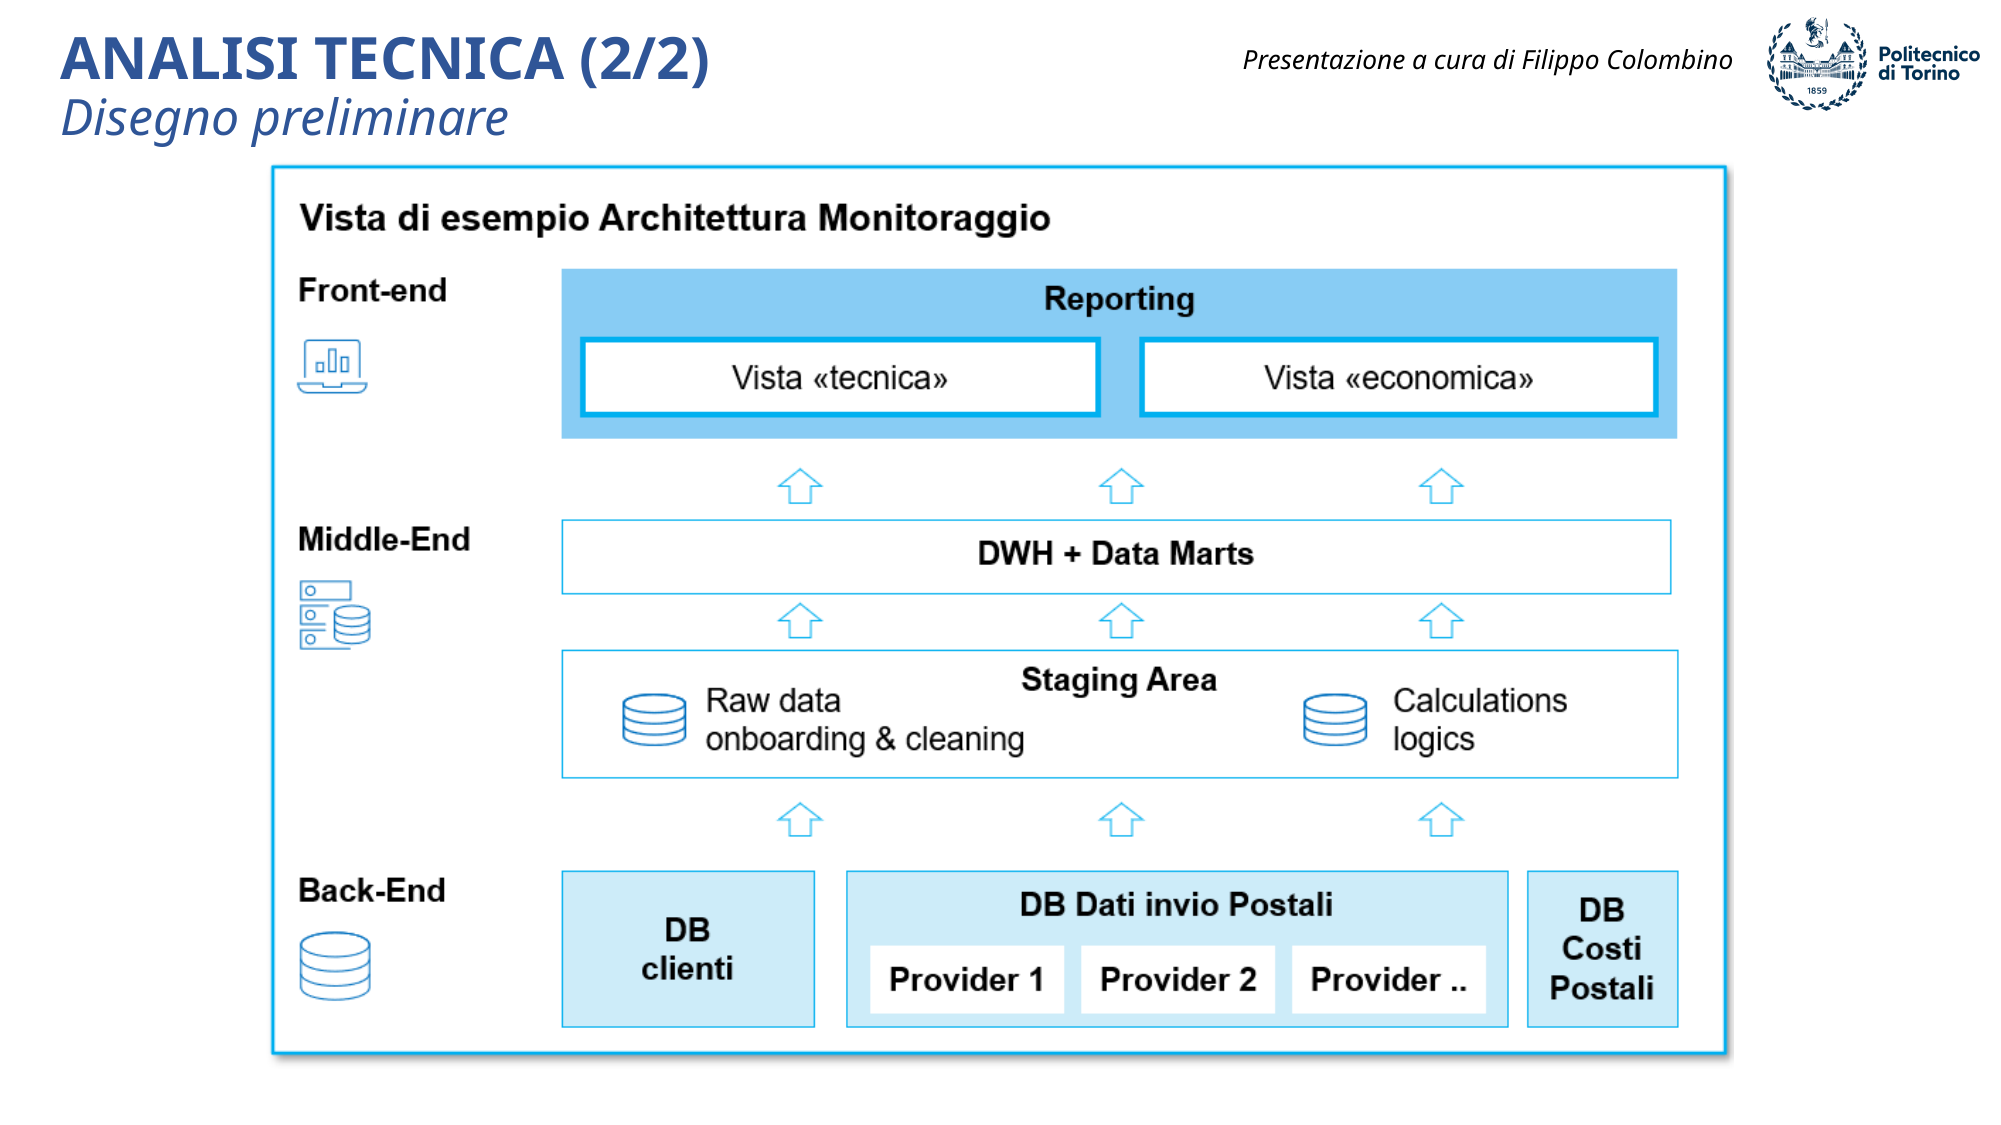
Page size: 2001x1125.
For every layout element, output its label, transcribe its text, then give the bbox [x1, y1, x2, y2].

text_box ANALISI TECNICA (2/2) Disegno preliminare [45, 21, 1973, 84]
picture [1767, 17, 1980, 111]
picture [266, 160, 1734, 1069]
